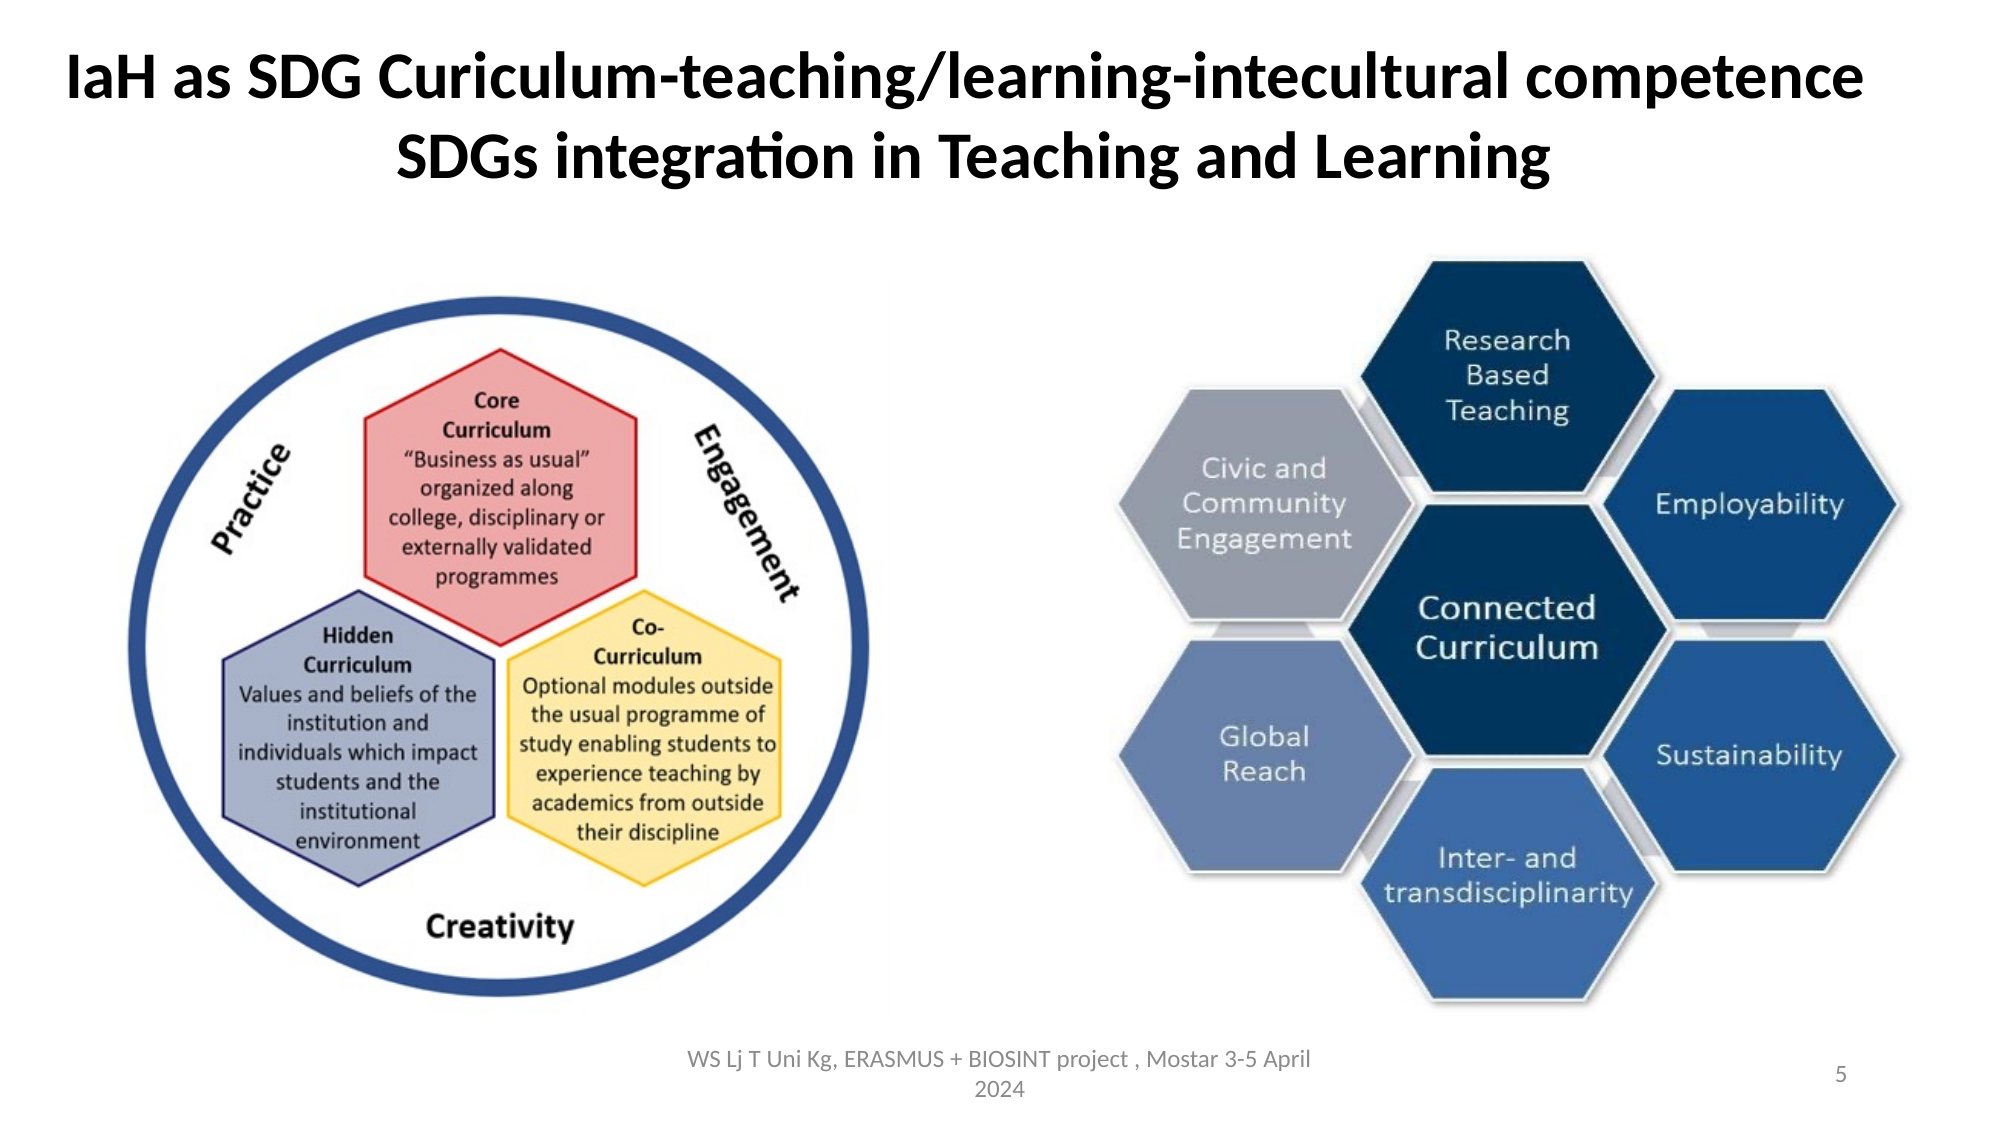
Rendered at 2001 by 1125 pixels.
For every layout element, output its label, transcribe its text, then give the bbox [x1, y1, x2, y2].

slide_number 5 [1412, 1042, 1863, 1103]
footer WS Lj T Uni Kg, ERASMUS + BIOSINT project , Mostar 3-5 April 2024 [662, 1042, 1338, 1103]
picture [1109, 253, 1914, 1014]
text_box IaH as SDG Curiculum-teaching/learning-intecultural competence SDGs integration in Teaching and Learning [17, 24, 1931, 280]
picture [118, 283, 891, 1014]
